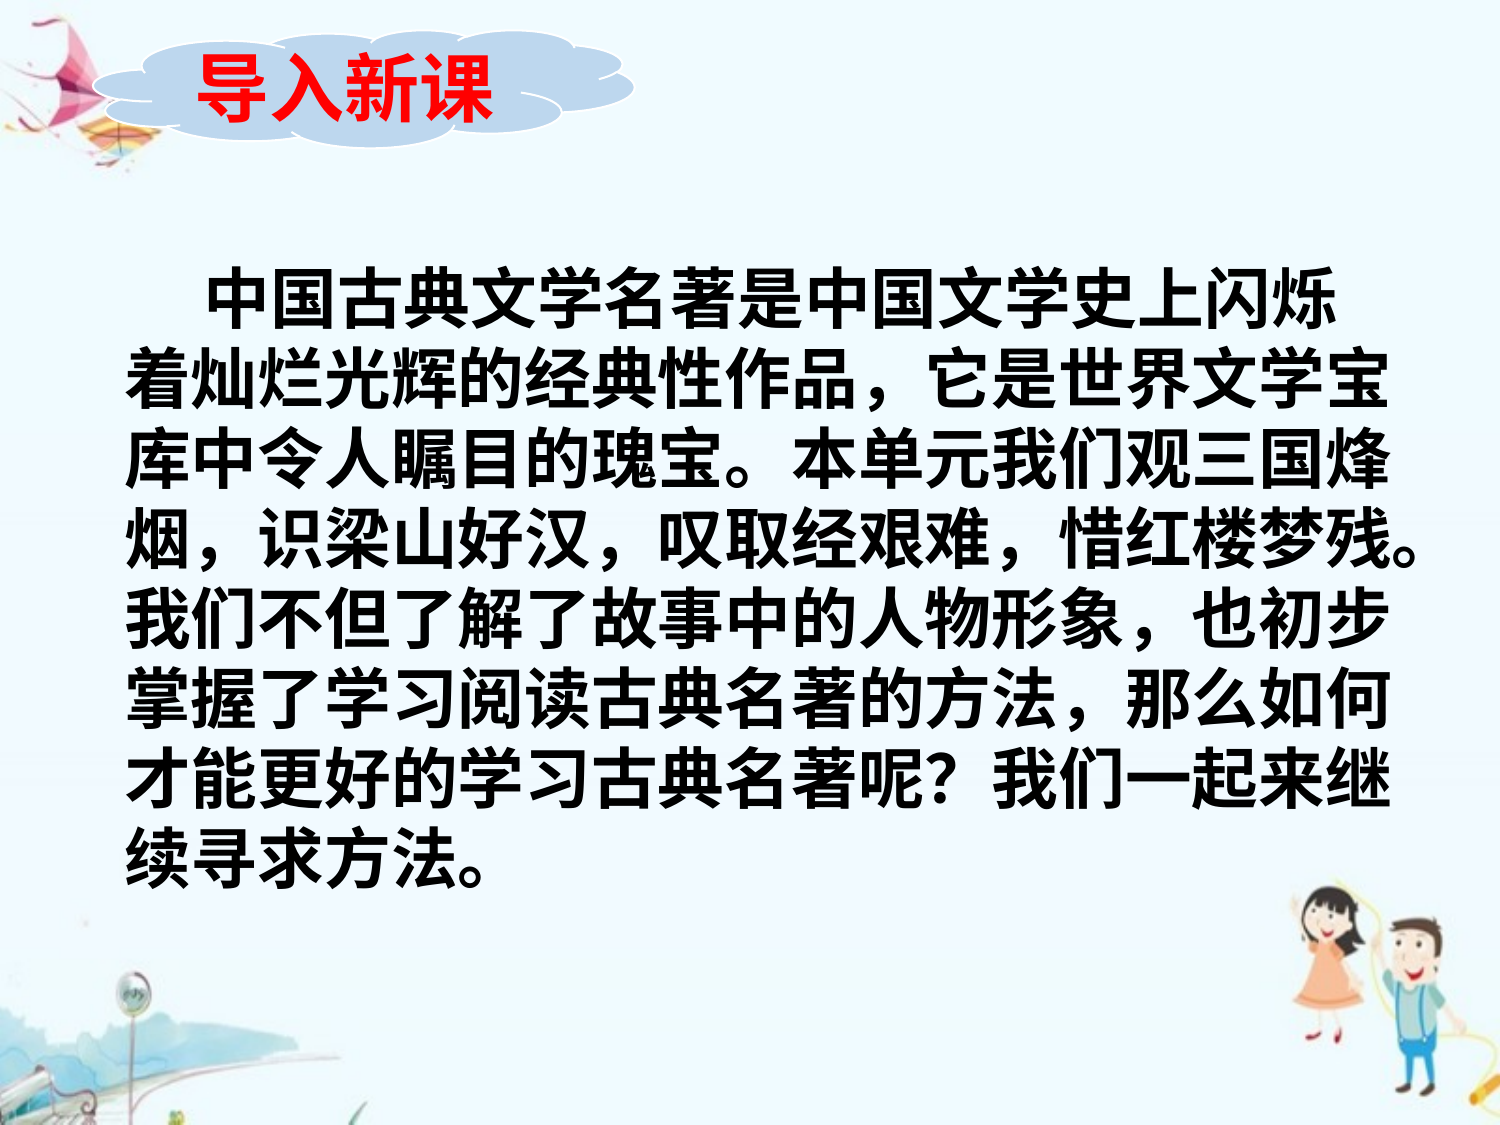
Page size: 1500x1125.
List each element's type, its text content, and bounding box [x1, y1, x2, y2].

text_box 中国古典文学名著是中国文学史上闪烁着灿烂光辉的经典性作品，它是世界文学宝库中令人瞩目的瑰宝。本单元我们观三国烽烟，识梁山好汉，叹取经艰难，惜红楼梦残。我们不但了解了故事中的人物形象，也初步掌握了学习阅读古典名著的方法，那么如何才能更好的学习古典名著呢？我们一起来继续寻求方法。 [109, 249, 1411, 905]
picture [0, 0, 1500, 1125]
text_box 导入新课 [92, 30, 635, 149]
